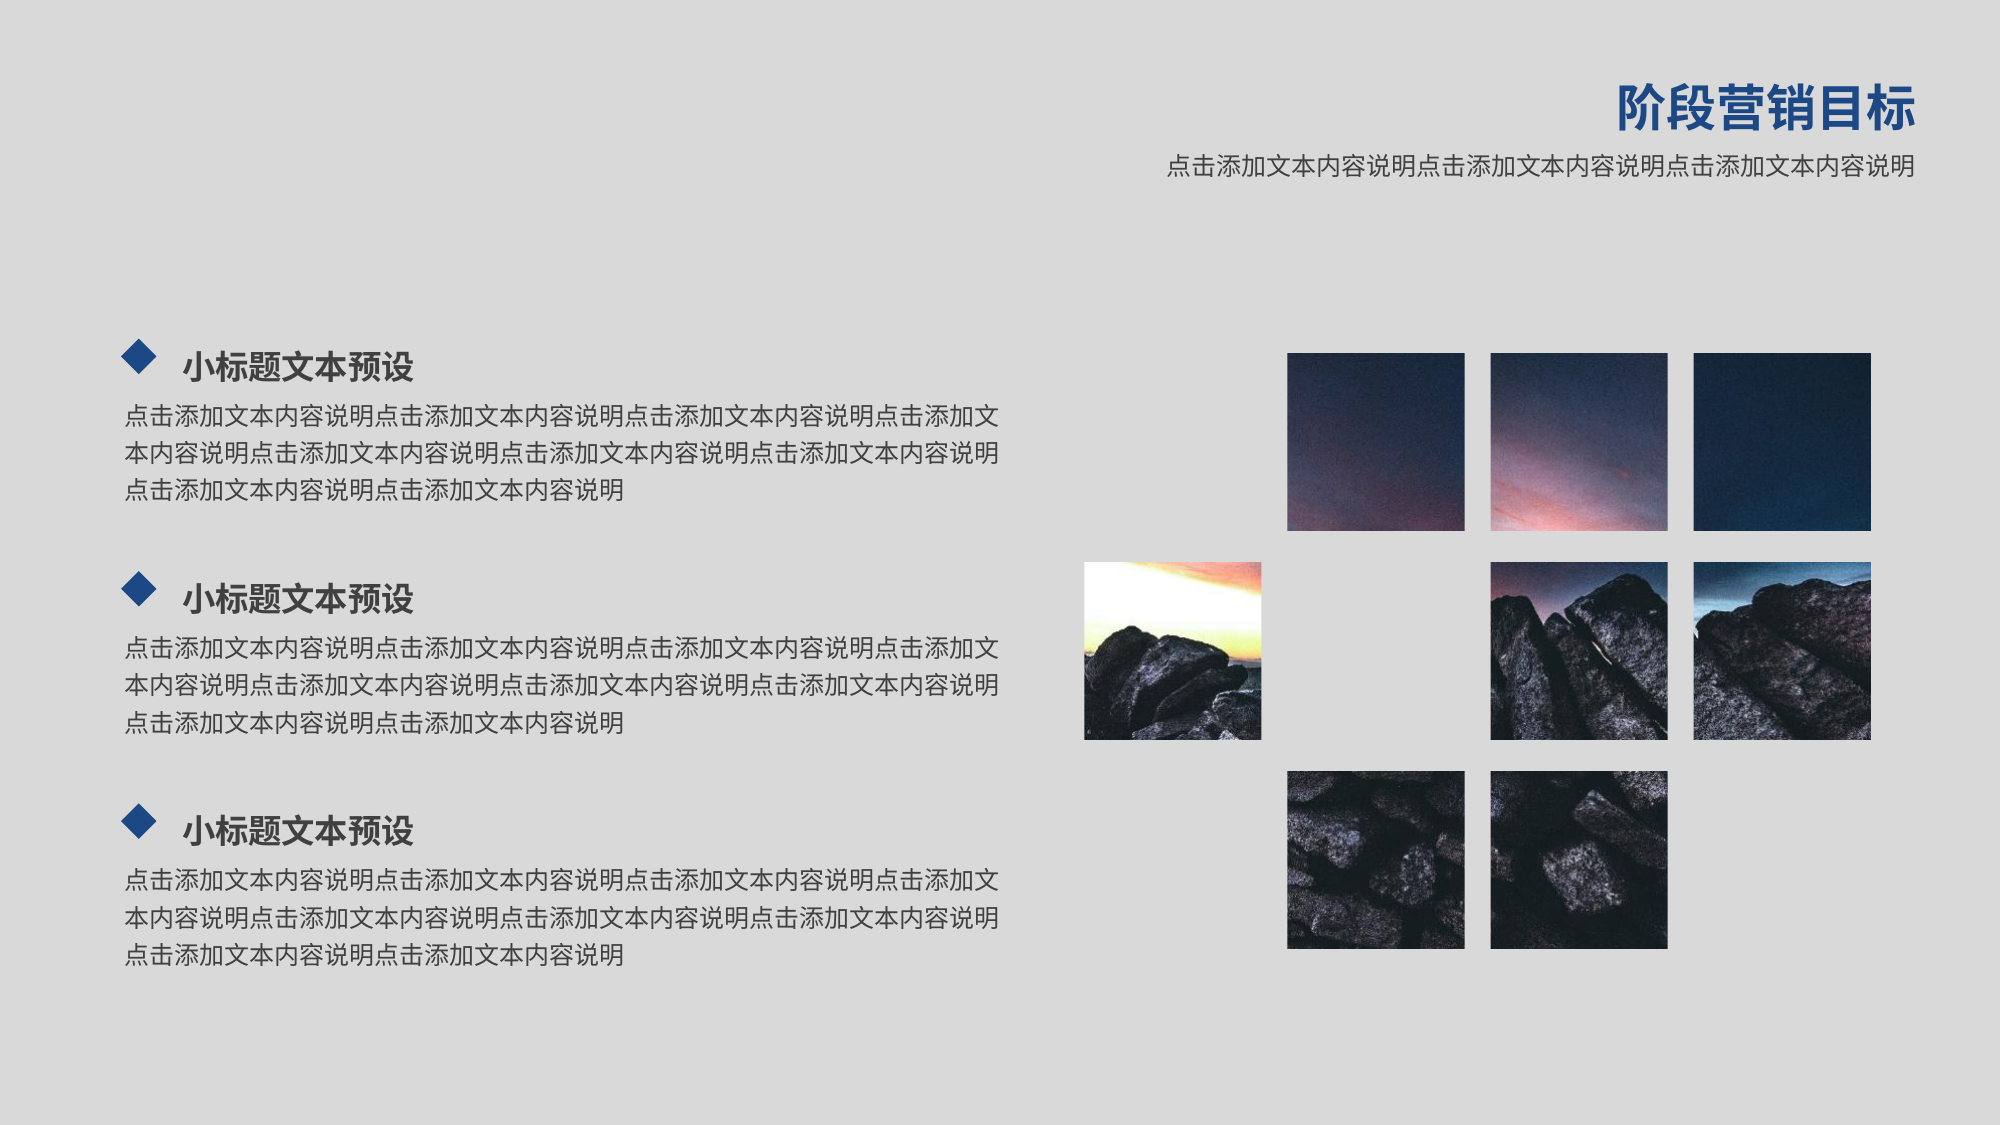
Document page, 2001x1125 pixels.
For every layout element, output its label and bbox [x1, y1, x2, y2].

text_box [109, 783, 1024, 979]
text_box [1064, 69, 1932, 184]
text_box [109, 318, 1024, 514]
text_box [1084, 353, 1871, 950]
text_box [109, 550, 1024, 747]
